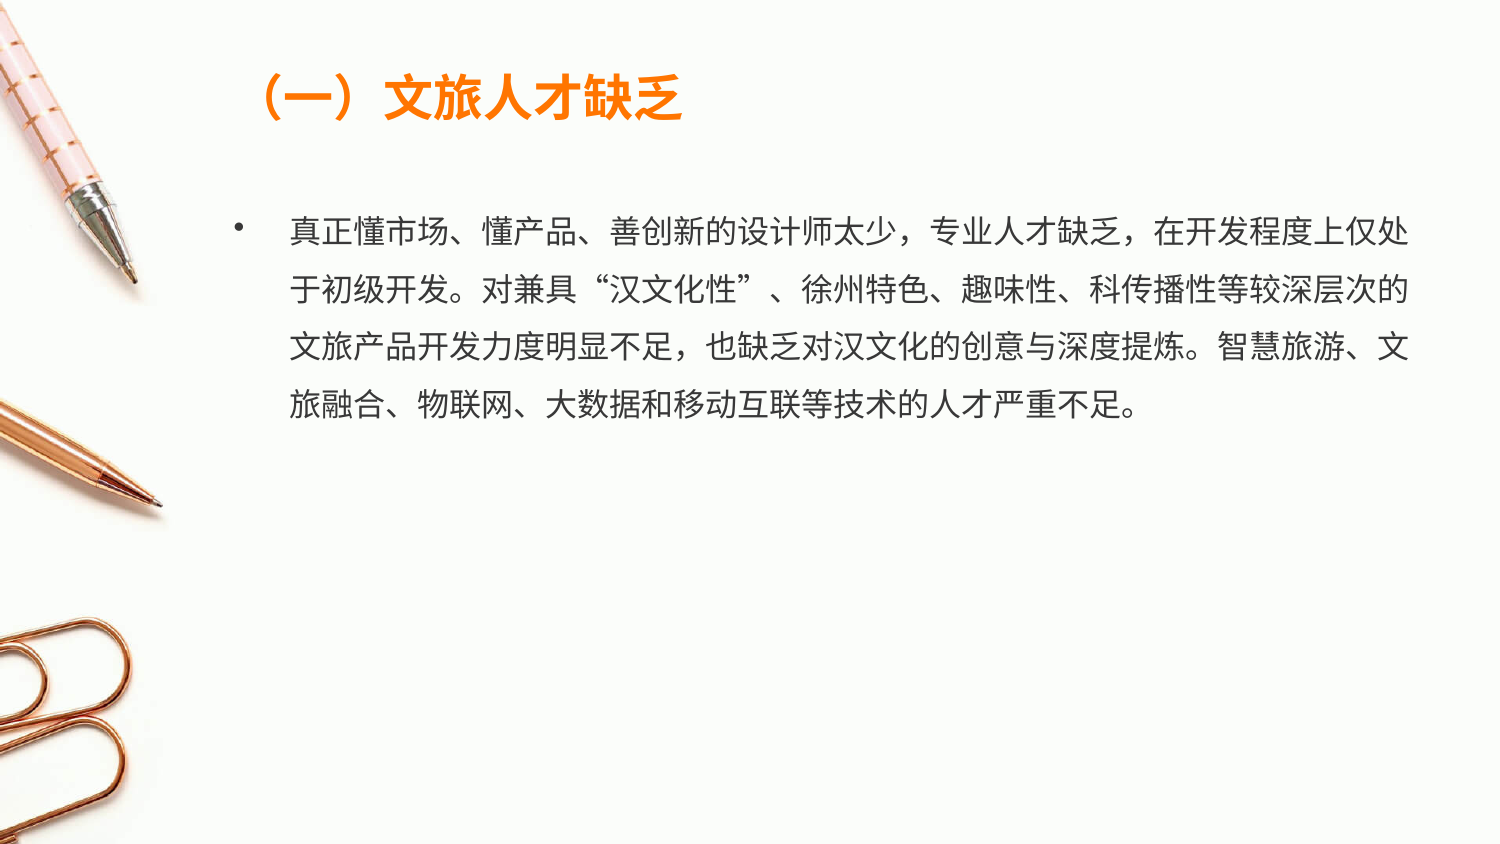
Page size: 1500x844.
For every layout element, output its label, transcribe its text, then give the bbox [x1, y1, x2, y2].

text_box （一）文旅人才缺乏 [218, 51, 1451, 143]
picture [0, 0, 1500, 844]
text_box 真正懂市场、懂产品、善创新的设计师太少，专业人才缺乏，在开发程度上仅处于初级开发。对兼具“汉文化性”、徐州特色、趣味性、科传播性等较深层次的文旅产品开发力度明显不足，也缺乏对汉文化的创意与深度提炼。智慧旅游、文旅融合、物联网、大数据和移动互联等技术的人才严重不足。 [218, 185, 1436, 411]
